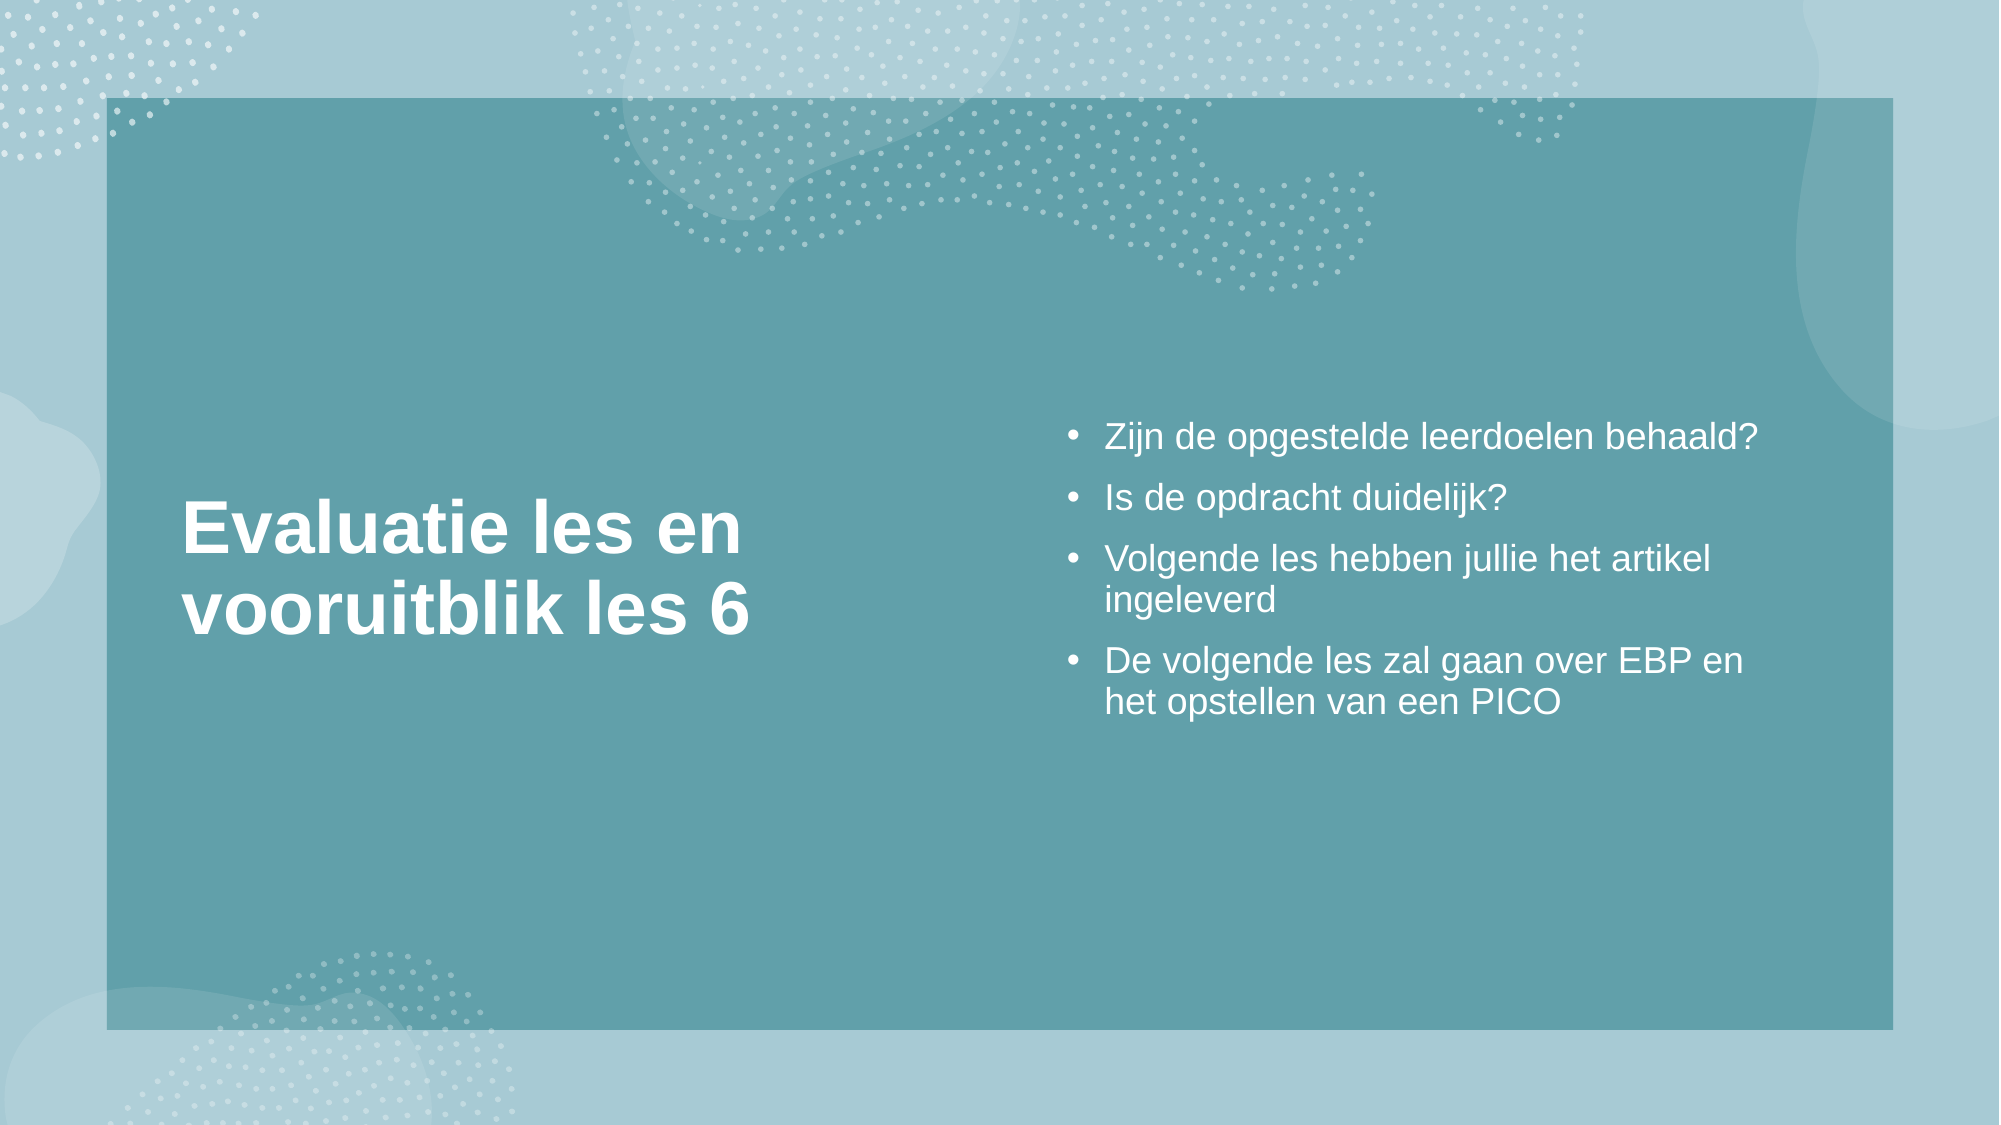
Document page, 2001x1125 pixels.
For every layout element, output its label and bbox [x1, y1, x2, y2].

text_box [0, 0, 2000, 1125]
